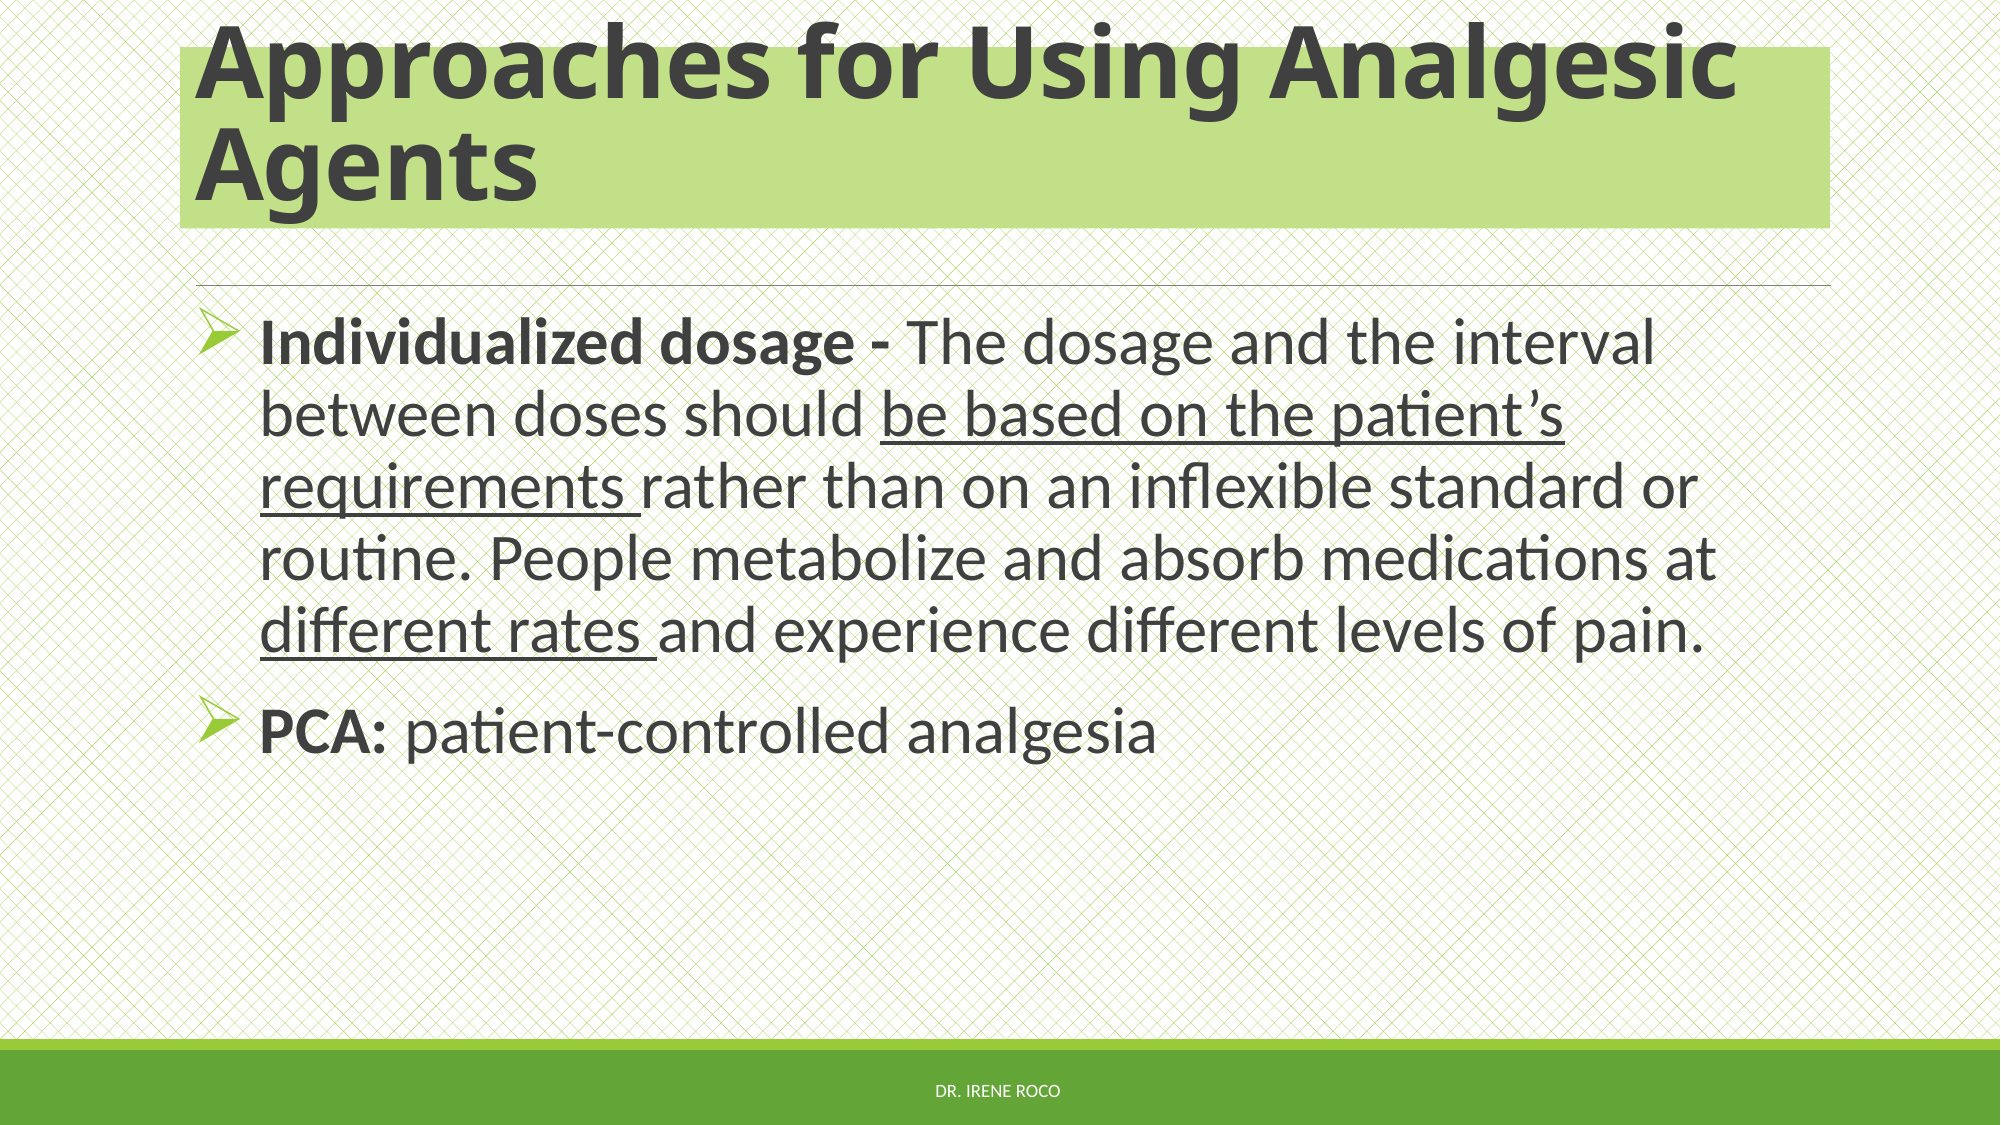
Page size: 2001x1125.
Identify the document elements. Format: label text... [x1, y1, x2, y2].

title Approaches for Using Analgesic Agents [180, 47, 1830, 229]
list Individualized dosage - The dosage and the interval between doses should be based on the patient’s requirements rather than on an inﬂexible standard or routine. People metabolize and absorb medications at different rates and experience different levels of pain. PCA: patient-controlled analgesia [175, 299, 1826, 989]
footer Dr. Irene Roco [604, 1059, 1396, 1120]
